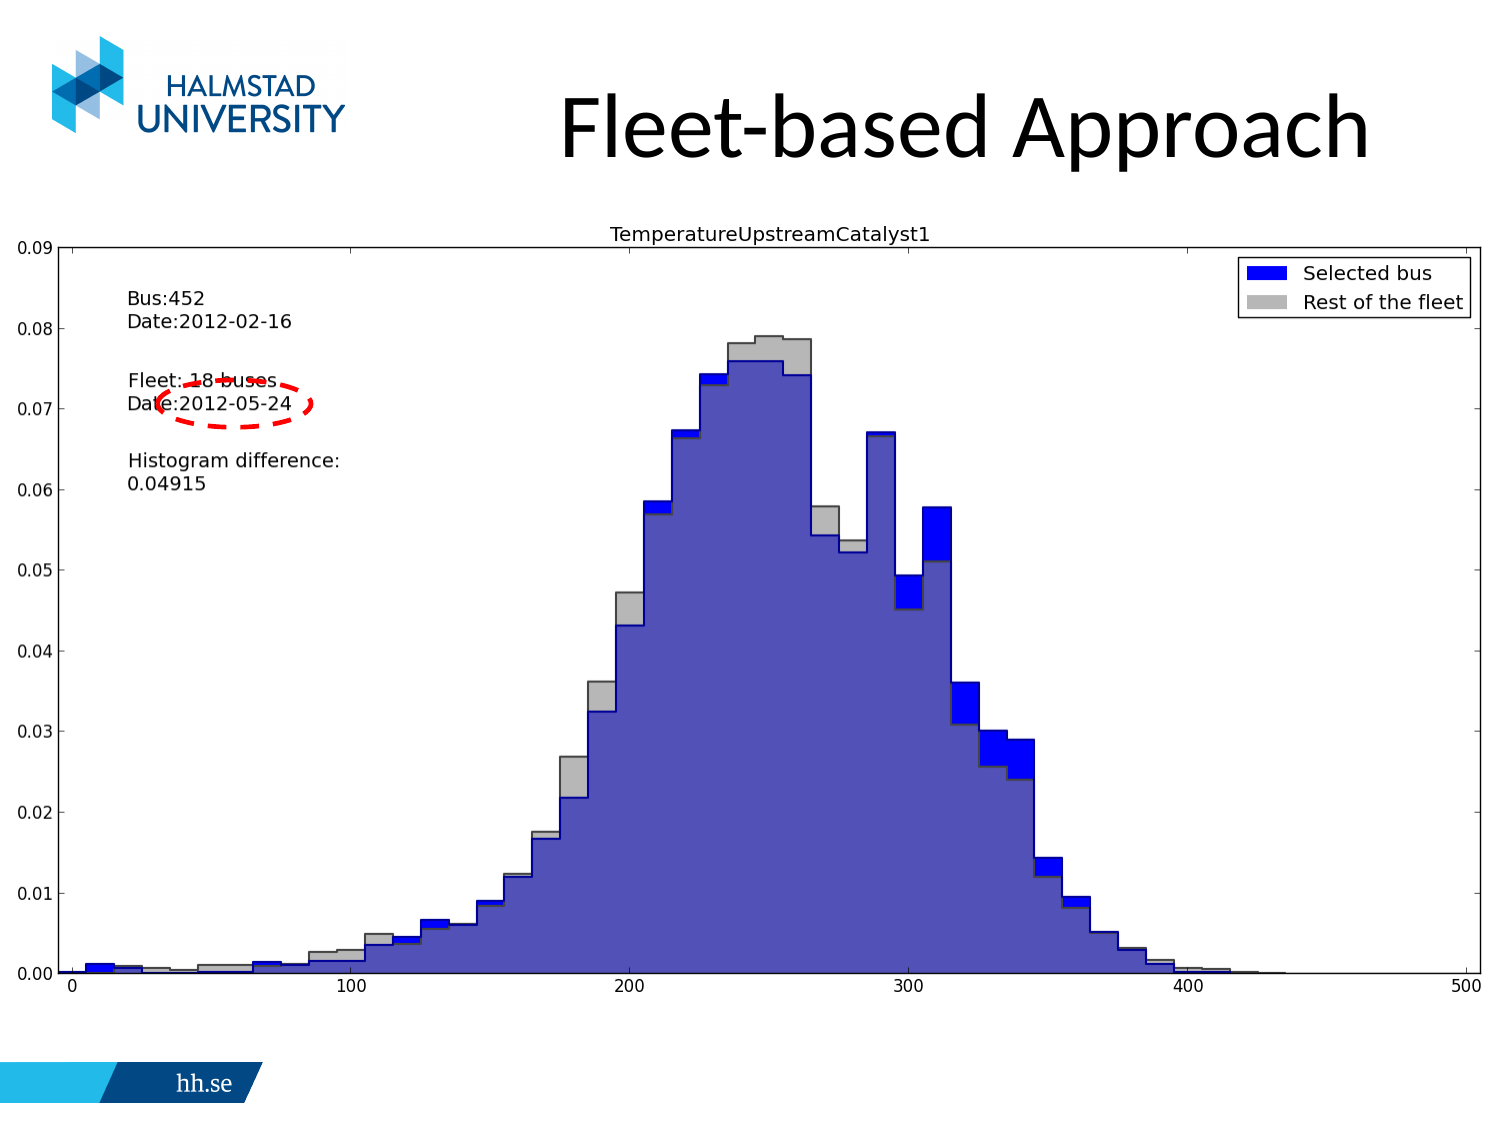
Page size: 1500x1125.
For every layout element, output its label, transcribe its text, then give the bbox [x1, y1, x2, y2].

picture [52, 36, 345, 133]
title Fleet-based Approach [507, 58, 1425, 206]
picture [0, 1062, 263, 1103]
picture [0, 207, 1500, 1009]
